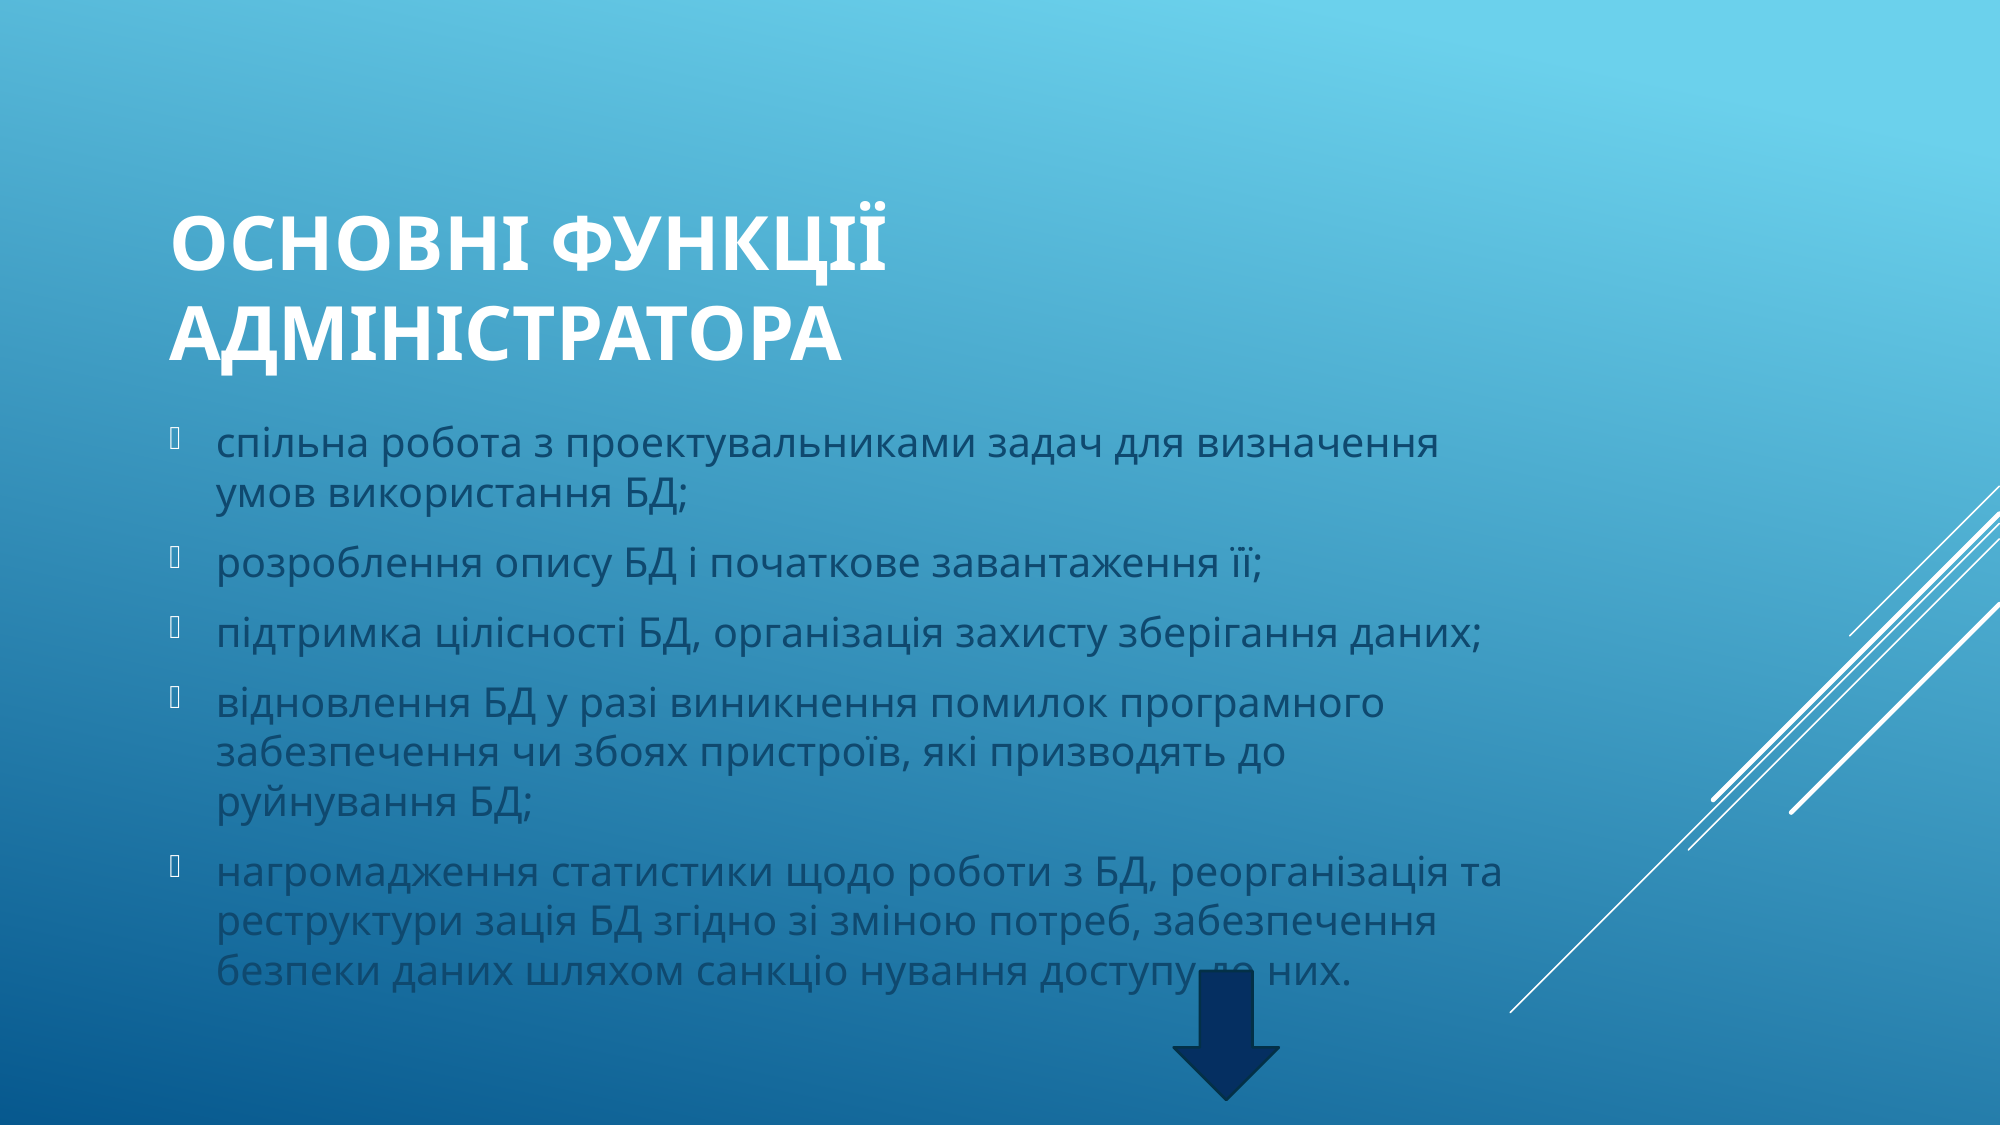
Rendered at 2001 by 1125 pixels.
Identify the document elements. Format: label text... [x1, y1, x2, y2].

title Основні функції адміністратора [154, 161, 1555, 409]
list спільна робота з проектувальниками задач для визначення умов використання БД; розроблення опису БД і початкове завантаження її; підтримка цілісності БД, організація захисту зберігання даних; відновлення БД у разі виникнення помилок програмного забезпечення чи збоях пристроїв, які призводять до руйнування БД; нагромадження статистики щодо роботи з БД, реорганізація та реструктури зація БД згідно зі зміною потреб, забезпечення безпеки даних шляхом санкціо нування доступу до них. [154, 409, 1555, 1002]
text_box [1172, 969, 1281, 1101]
